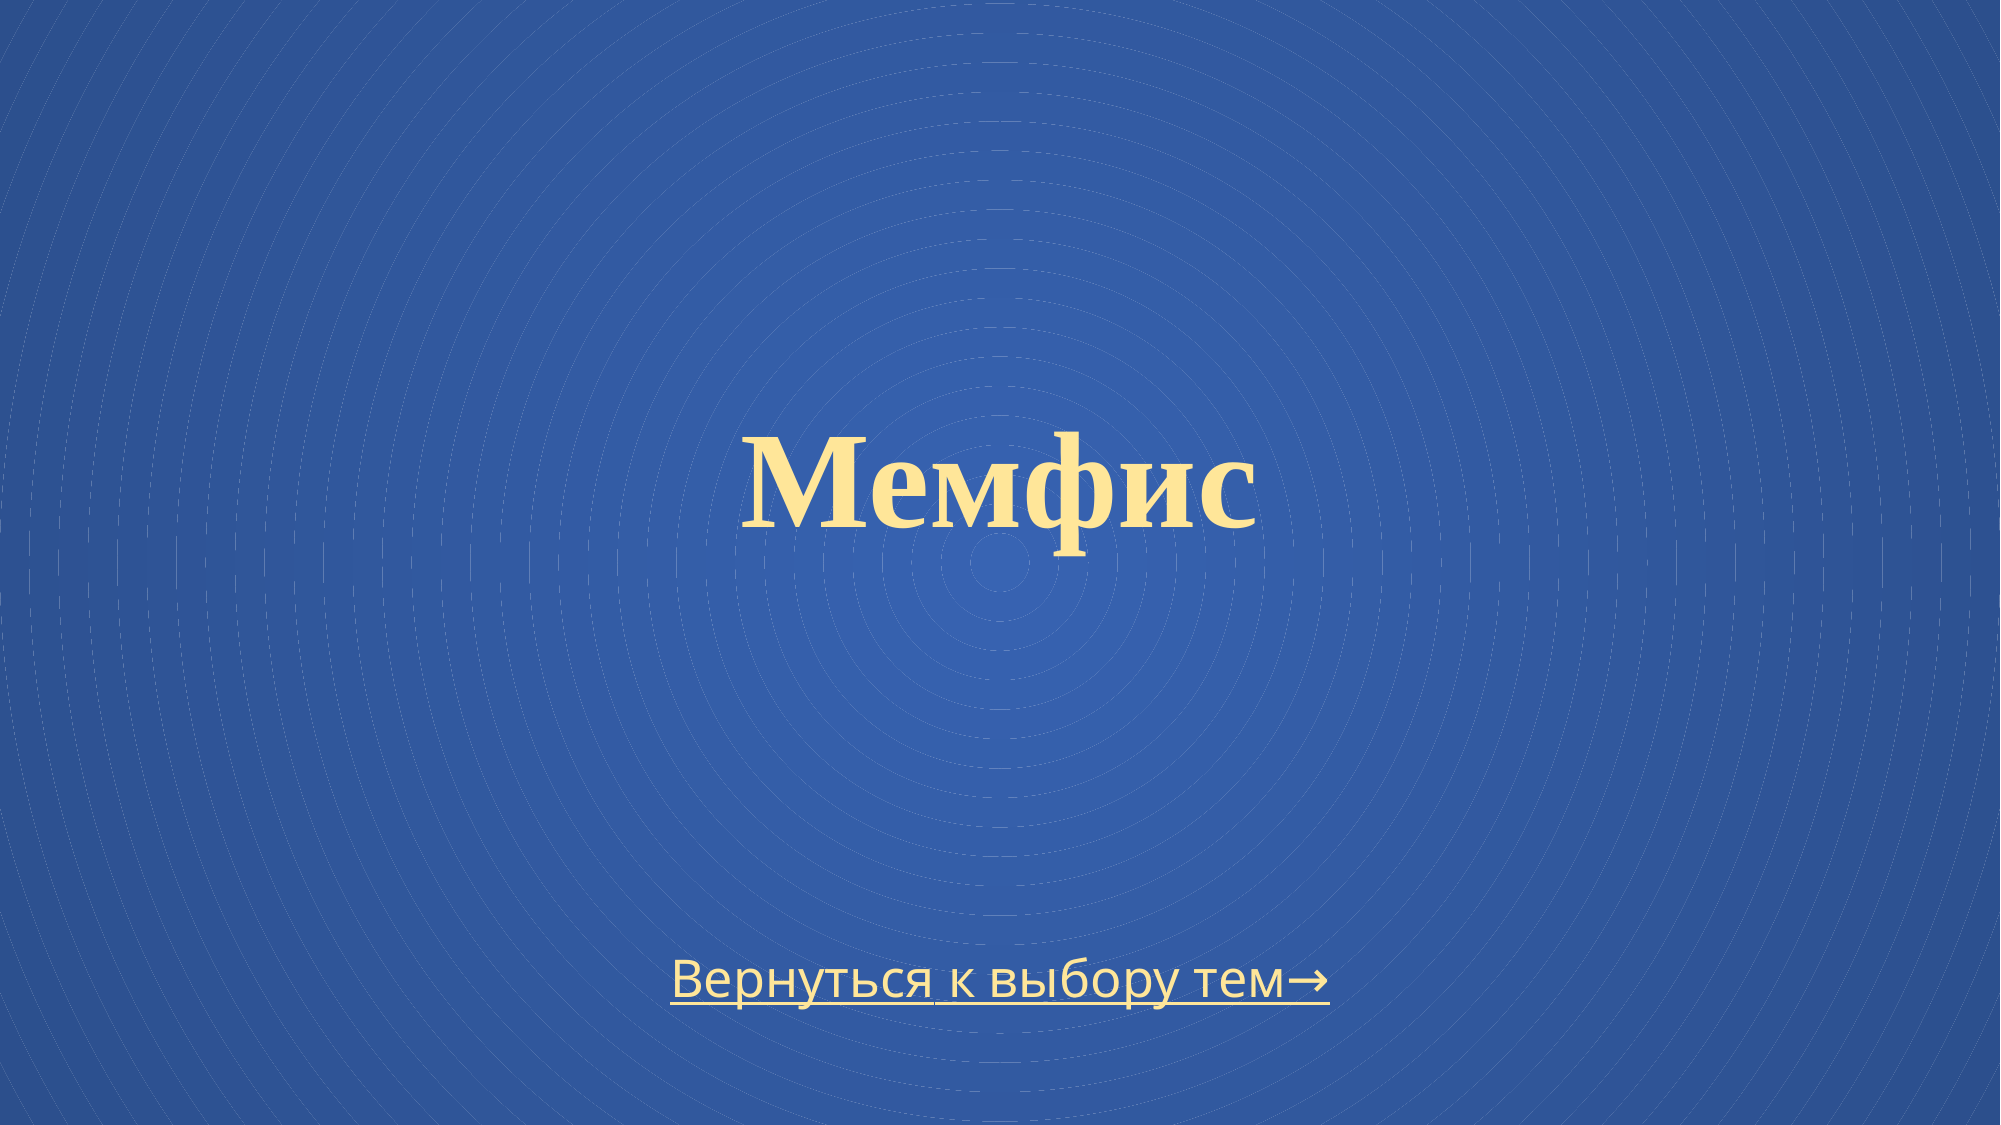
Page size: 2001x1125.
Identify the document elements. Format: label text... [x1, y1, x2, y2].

text_box Вернуться к выбору тем→ [655, 938, 1345, 1024]
title Мемфис [465, 178, 1535, 789]
